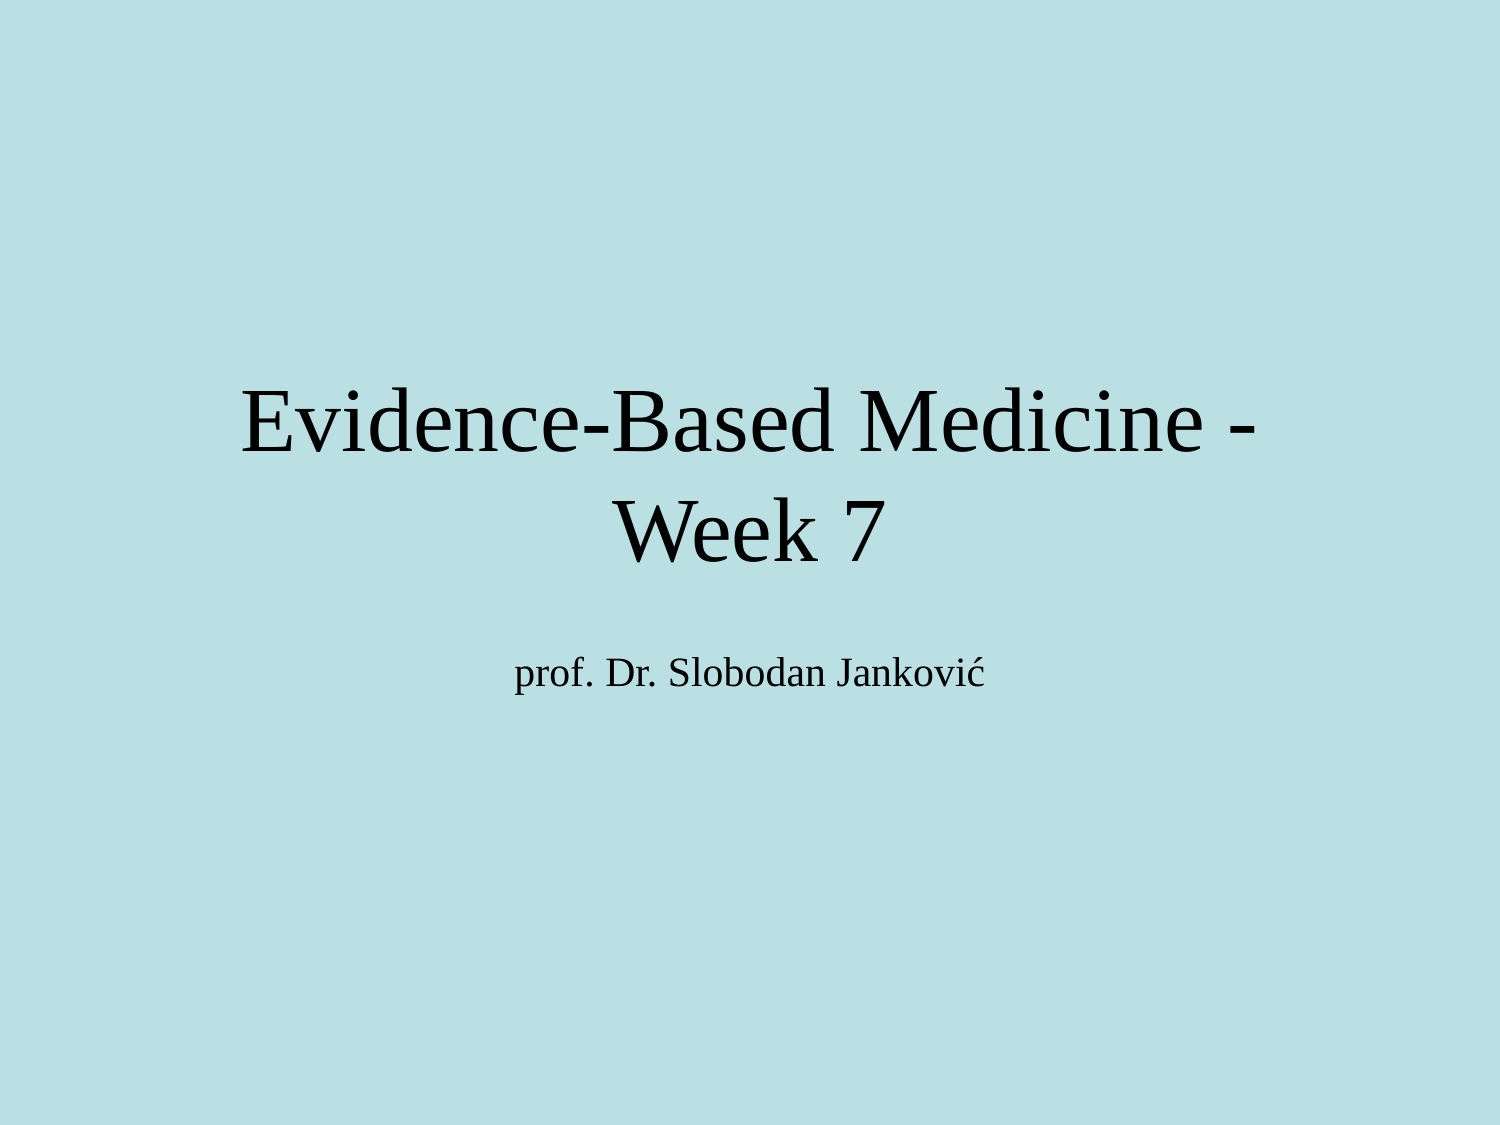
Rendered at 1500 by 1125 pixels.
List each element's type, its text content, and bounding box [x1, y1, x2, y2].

title Evidence-Based Medicine - Week 7 [112, 349, 1388, 591]
subtitle prof. Dr. Slobodan Janković [225, 637, 1275, 925]
